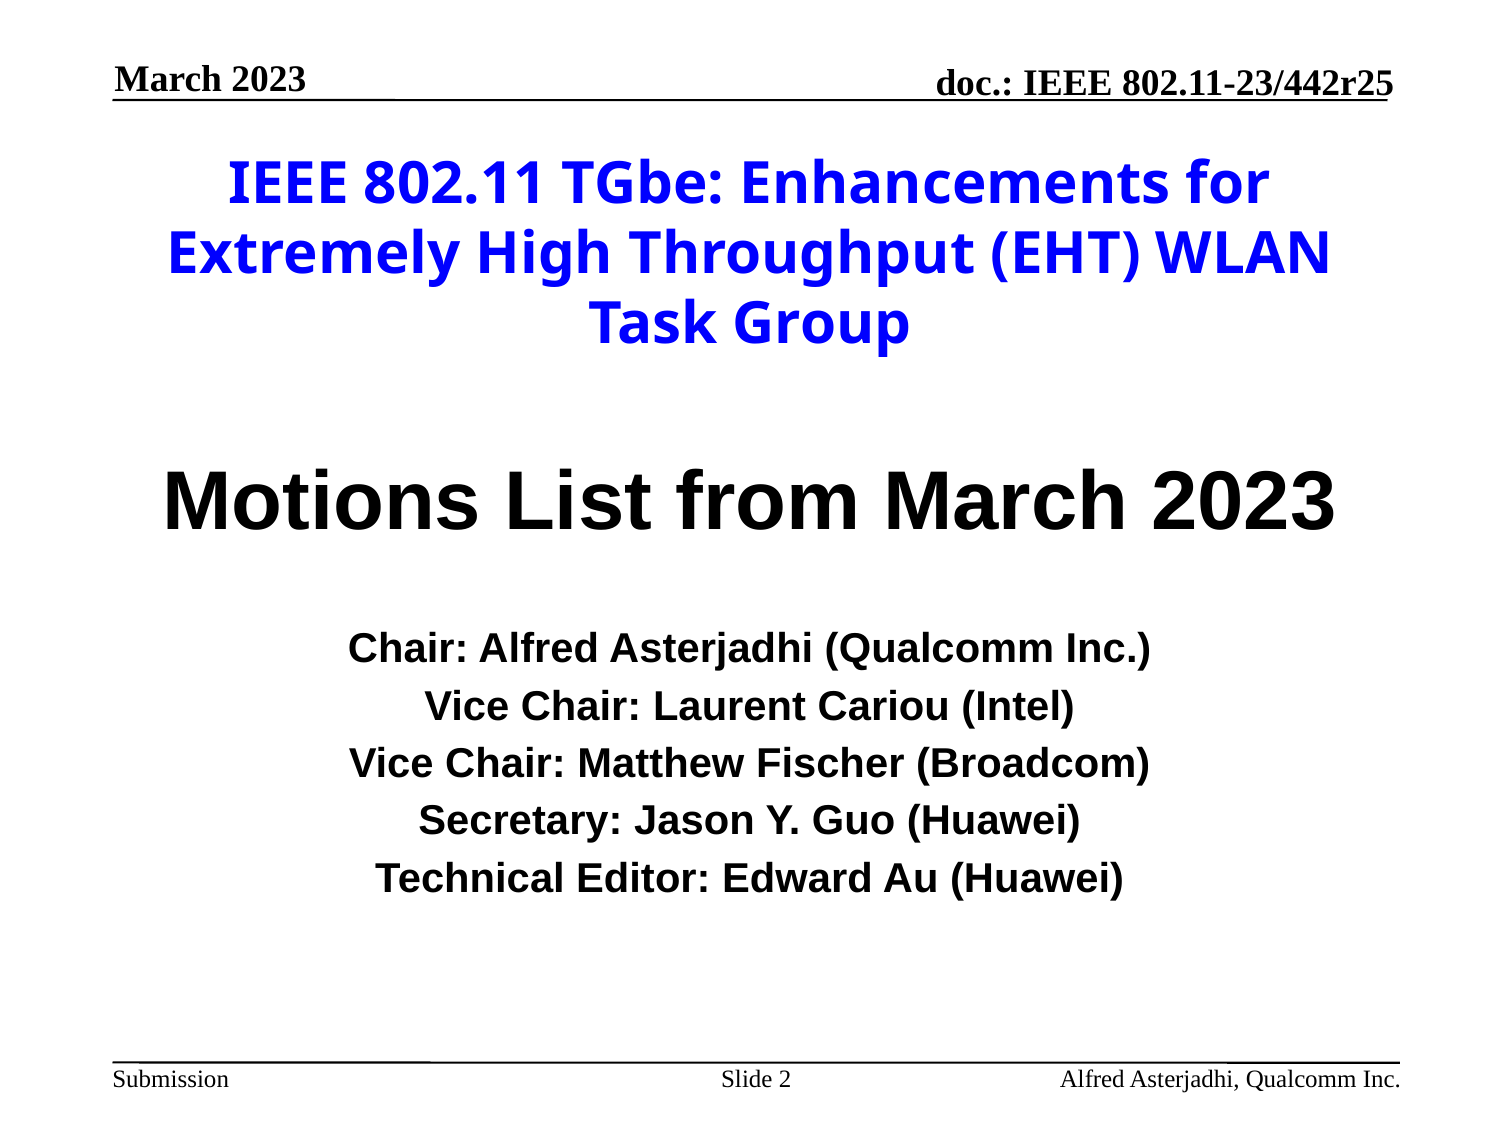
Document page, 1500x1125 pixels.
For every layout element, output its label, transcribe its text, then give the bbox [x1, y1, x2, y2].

slide_number Slide 2 [712, 1061, 800, 1123]
footer Alfred Asterjadhi, Qualcomm Inc. [878, 1061, 1402, 1093]
title IEEE 802.11 TGbe: Enhancements for Extremely High Throughput (EHT) WLAN Task Group [112, 112, 1388, 388]
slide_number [114, 54, 493, 100]
list Motions List from March 2023 Chair: Alfred Asterjadhi (Qualcomm Inc.) Vice Chair: Laurent Cariou (Intel) Vice Chair: Matthew Fischer (Broadcom) Secretary: Jason Y. Guo (Huawei) Technical Editor: Edward Au (Huawei) [112, 449, 1388, 1063]
